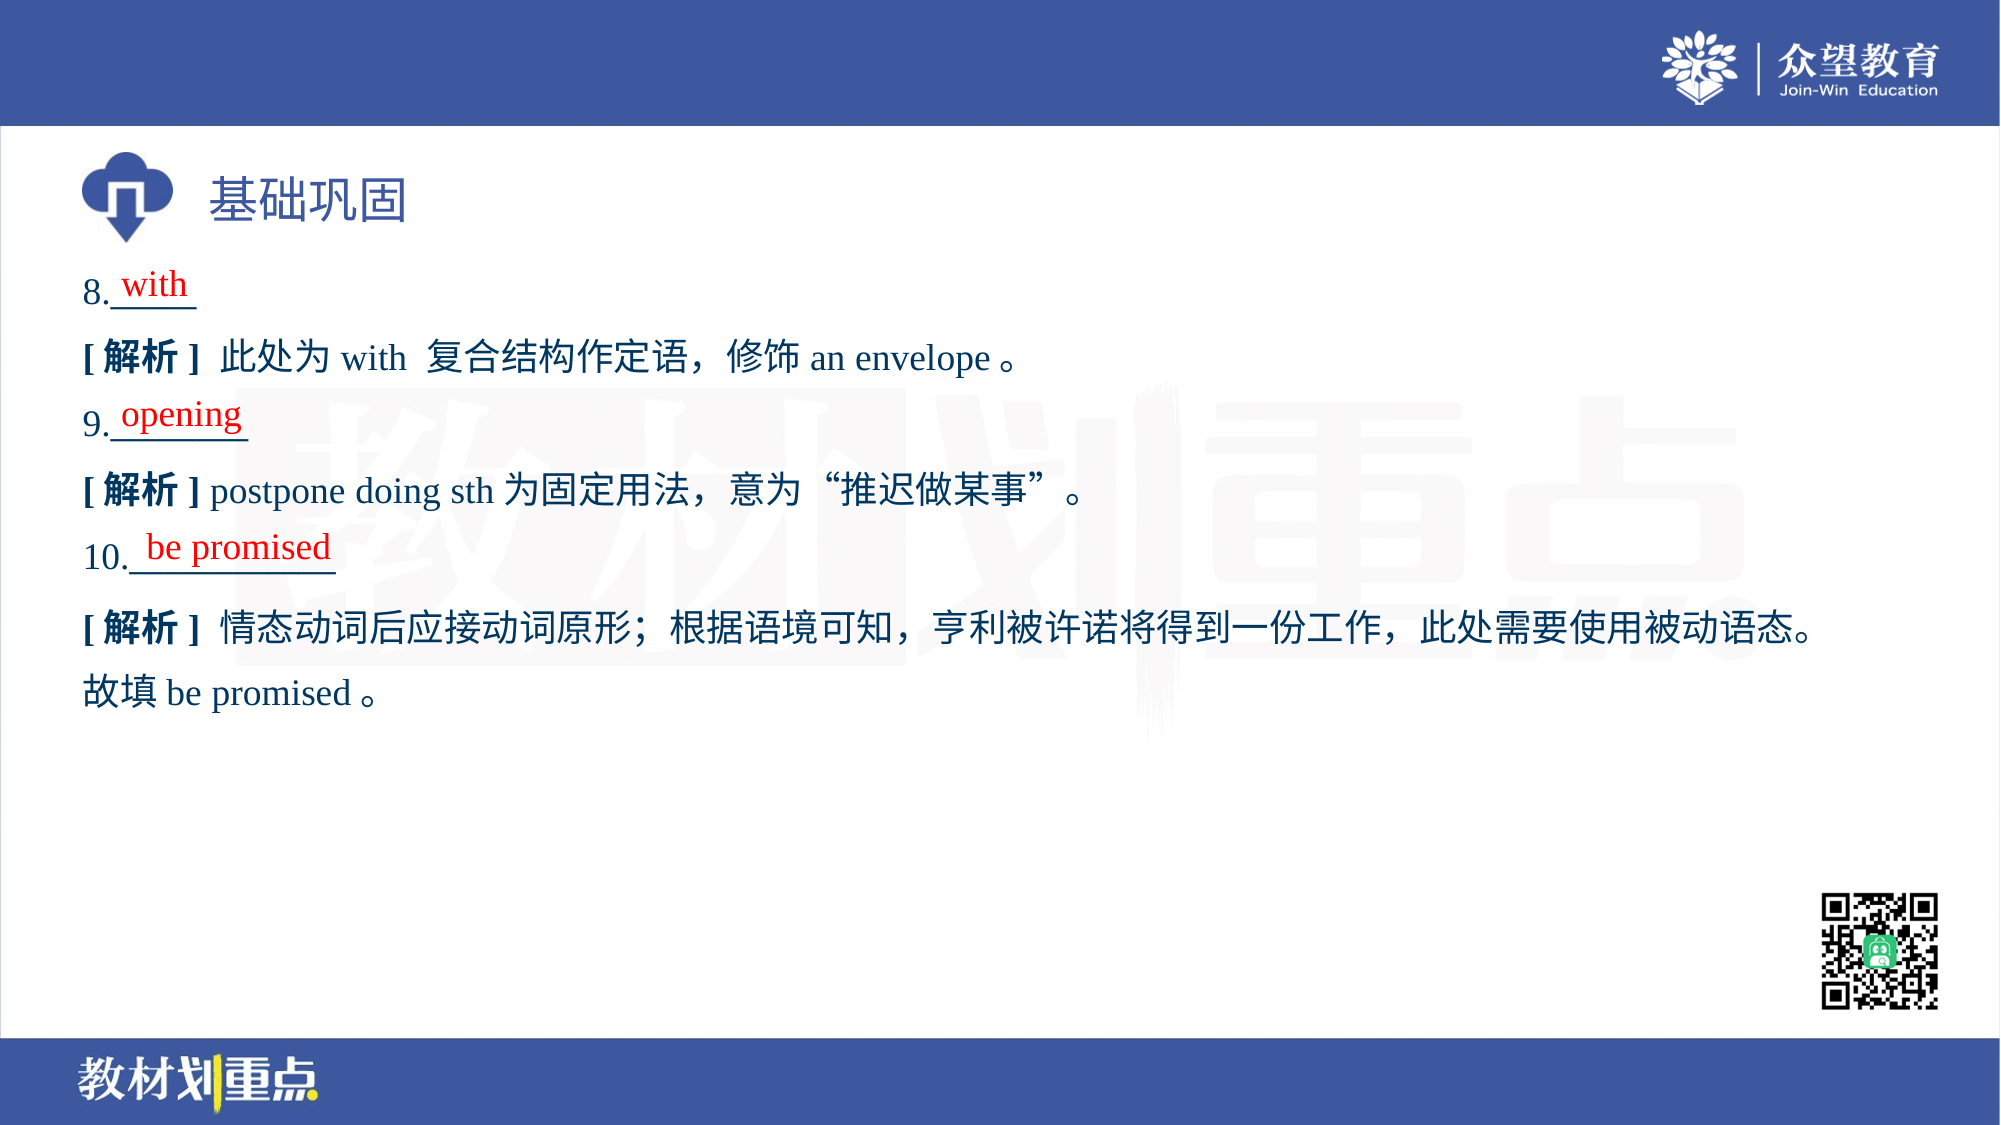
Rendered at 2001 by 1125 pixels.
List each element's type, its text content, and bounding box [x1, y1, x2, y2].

text_box with [107, 238, 202, 298]
text_box [解析] postpone doing sth为固定用法，意为“推迟做某事”。 [82, 446, 1817, 504]
text_box 9.________ [82, 379, 1817, 438]
text_box [解析] 情态动词后应接动词原形；根据语境可知，亨利被许诺将得到一份工作，此处需要使用被动语态。 故填be promised。 [82, 580, 1817, 707]
text_box opening [107, 369, 256, 428]
text_box 10.____________ [82, 512, 1817, 571]
text_box 8._____ [82, 247, 1817, 306]
picture [0, 0, 2000, 1125]
text_box [解析] 此处为with 复合结构作定语，修饰an envelope。 [82, 313, 1817, 371]
text_box be promised [128, 502, 350, 560]
